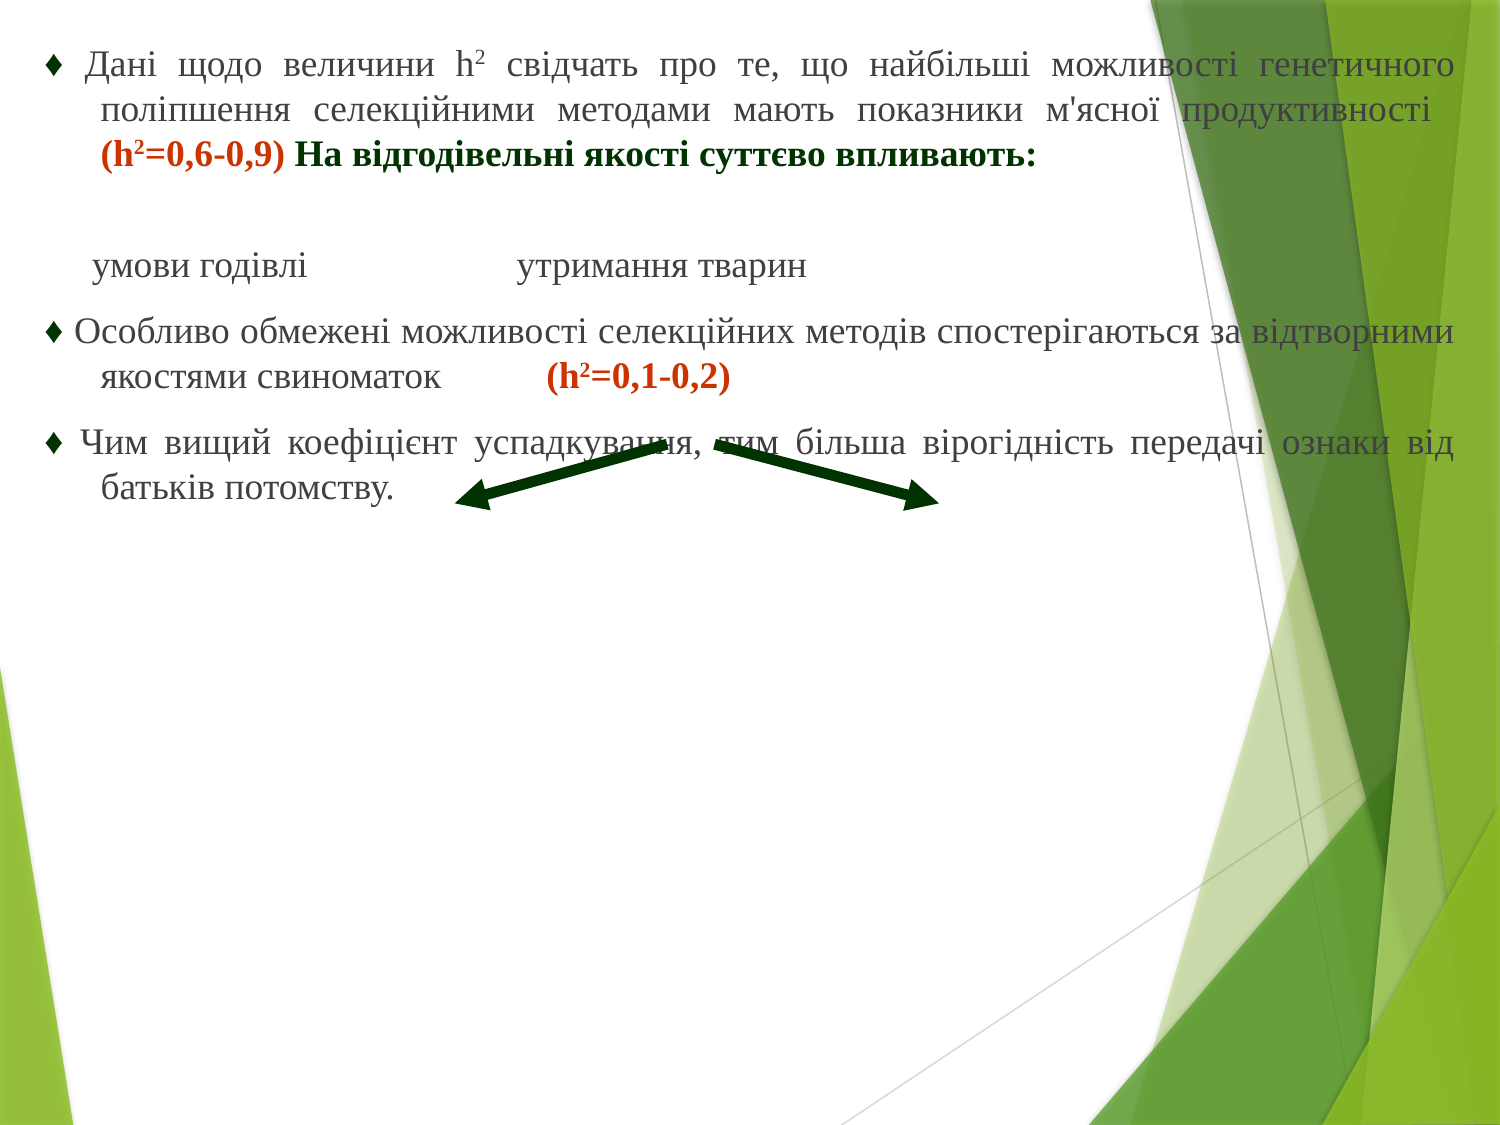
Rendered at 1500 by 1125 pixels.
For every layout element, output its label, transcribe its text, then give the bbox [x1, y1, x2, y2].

text_box [454, 444, 668, 506]
list ♦ Дані щодо величини h2 свідчать про те, що найбільші можливості генетичного поліпшення селекційними методами мають показники м'ясної продуктивності (h2=0,6-0,9) На відгодівельні якості суттєво впливають: умови годівлі утримання тварин ♦ Особливо обмежені можливості селекційних методів спостерігаються за відтворними якостями свиноматок (h2=0,1-0,2) ♦ Чим вищий коефіцієнт успадкування, тим більша вірогідність передачі ознаки від батьків потомству. [29, 31, 1471, 1074]
text_box [714, 444, 940, 507]
